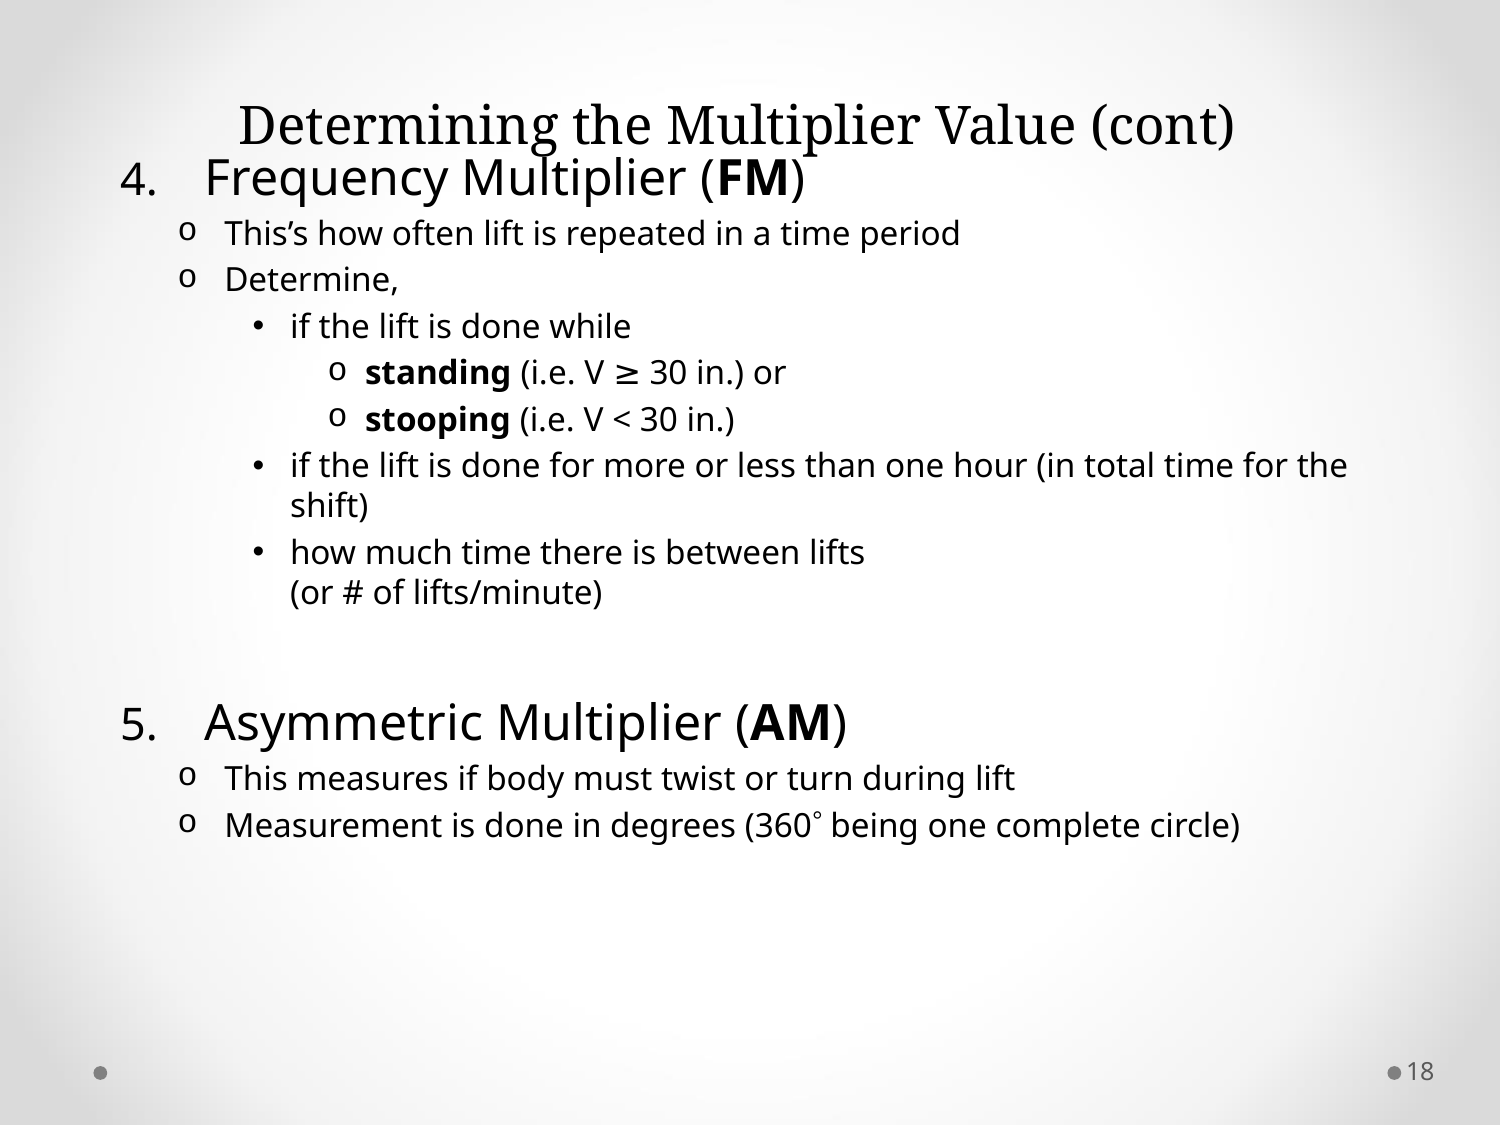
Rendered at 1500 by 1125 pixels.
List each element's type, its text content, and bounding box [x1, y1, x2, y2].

title Determining the Multiplier Value (cont) [62, 62, 1413, 163]
slide_number 18 [1401, 1042, 1494, 1103]
picture [0, 0, 1500, 1125]
list Frequency Multiplier (FM) This’s how often lift is repeated in a time period Determine, if the lift is done while standing (i.e. V ≥ 30 in.) or stooping (i.e. V < 30 in.) if the lift is done for more or less than one hour (in total time for the shift) how much time there is between lifts (or # of lifts/minute) Asymmetric Multiplier (AM) This measures if body must twist or turn during lift Measurement is done in degrees (360 being one complete circle) [87, 137, 1438, 1113]
